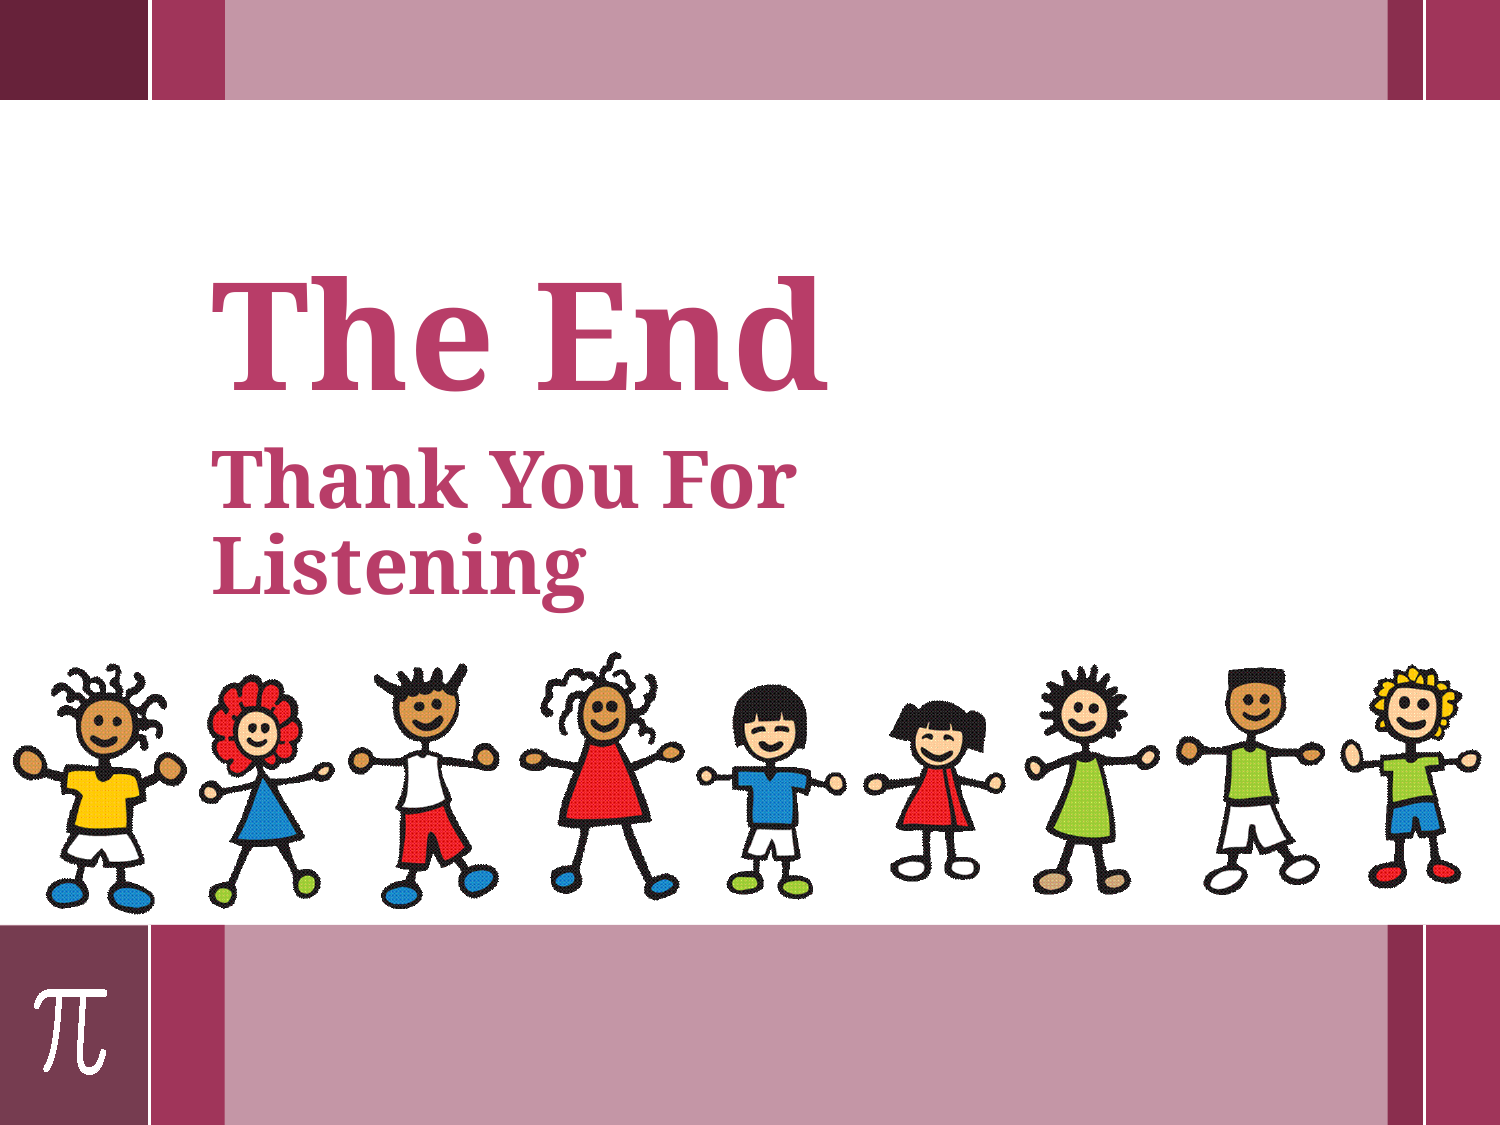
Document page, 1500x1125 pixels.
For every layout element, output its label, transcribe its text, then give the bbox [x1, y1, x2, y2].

list Thank You For Listening [196, 431, 1091, 621]
picture [0, 645, 1500, 919]
title The End [196, 101, 1217, 431]
